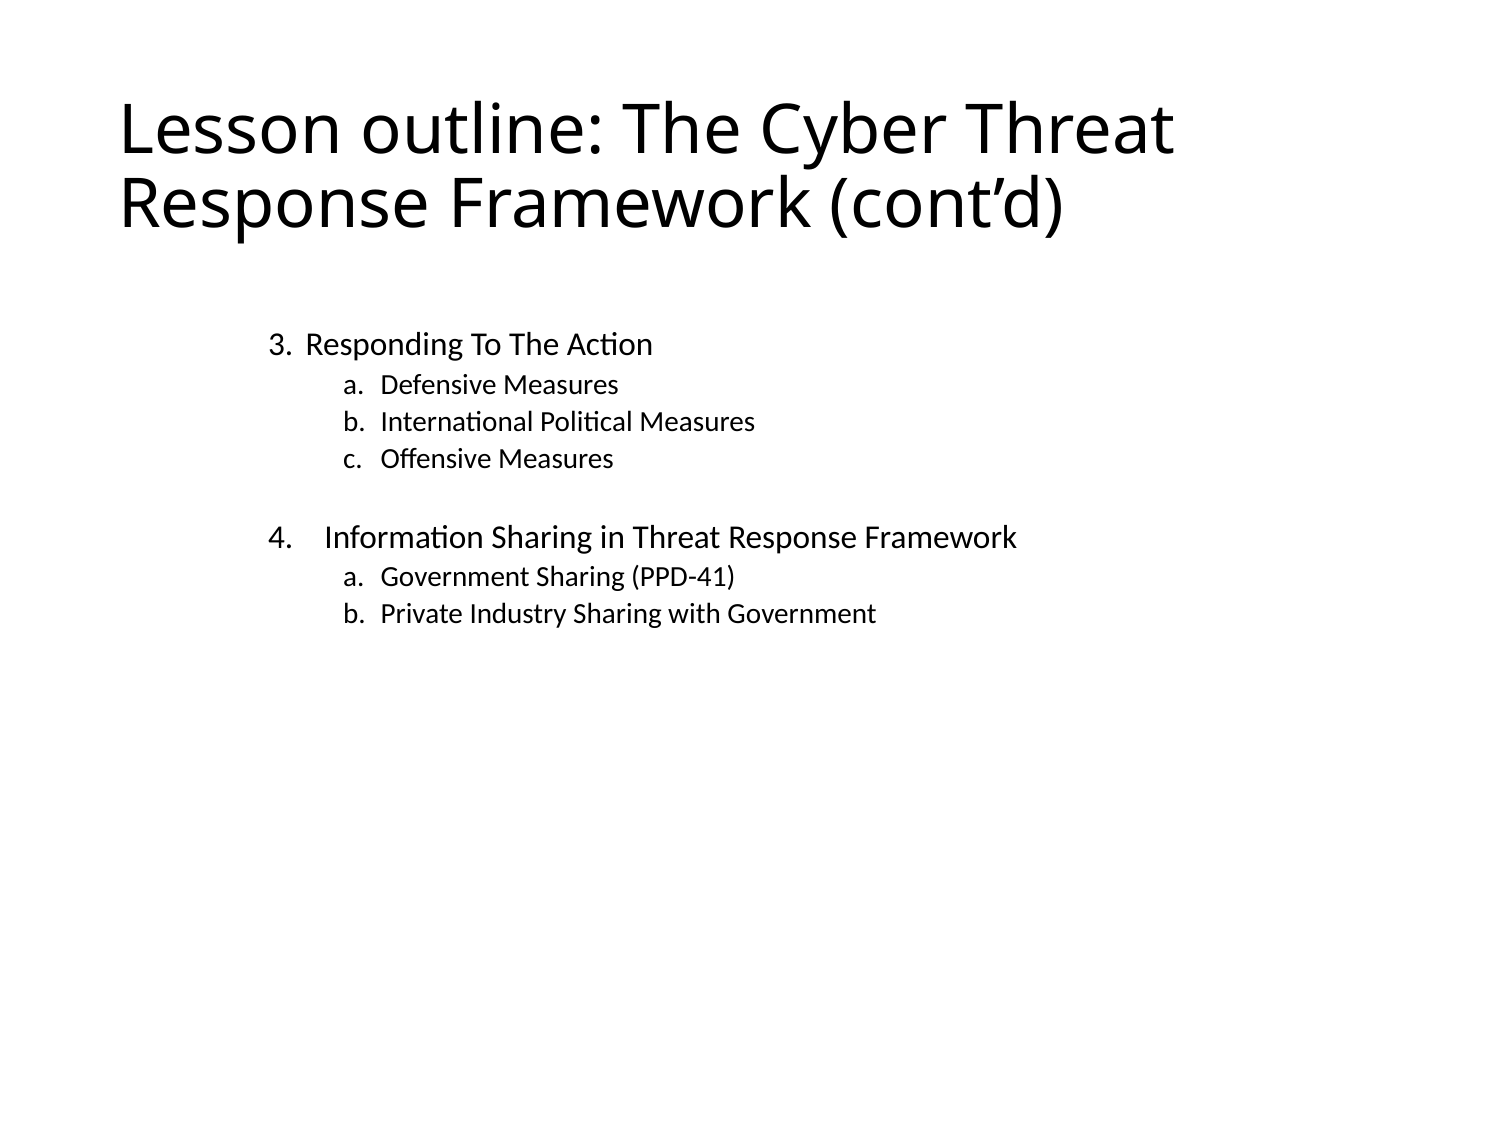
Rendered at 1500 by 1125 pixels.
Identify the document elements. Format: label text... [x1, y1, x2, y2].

list Responding To The Action Defensive Measures International Political Measures Offensive Measures Information Sharing in Threat Response Framework Government Sharing (PPD-41) Private Industry Sharing with Government [102, 277, 1338, 992]
title Lesson outline: The Cyber Threat Response Framework (cont’d) [102, 59, 1398, 278]
